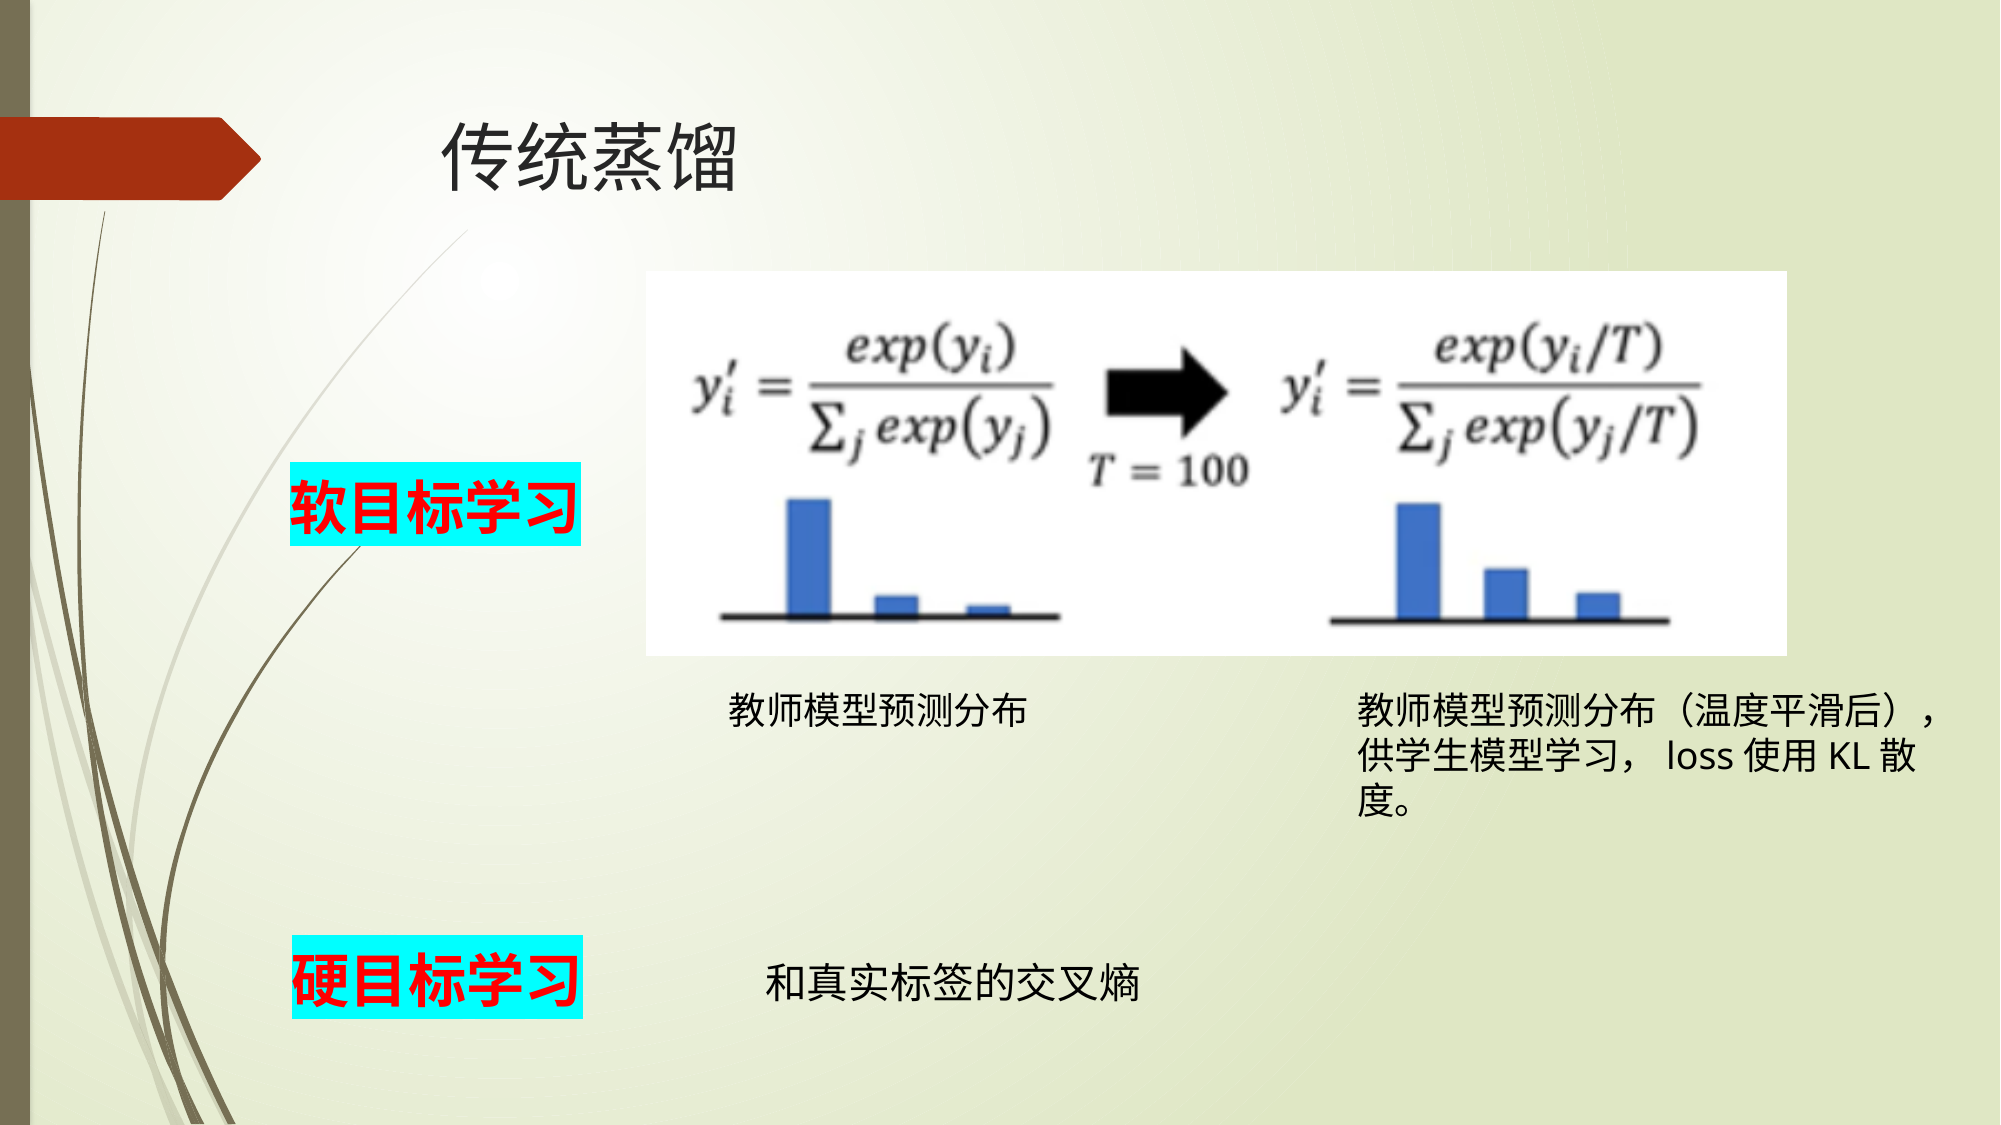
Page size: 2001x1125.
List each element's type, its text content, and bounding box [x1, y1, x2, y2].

text_box 和真实标签的交叉熵 [750, 949, 1217, 1015]
text_box 教师模型预测分布 [714, 679, 1096, 740]
text_box 软目标学习 [274, 463, 641, 549]
text_box 教师模型预测分布（温度平滑后），供学生模型学习，loss使用KL散度。 [1342, 679, 1962, 830]
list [646, 271, 1787, 656]
text_box 硬目标学习 [277, 936, 644, 1022]
title 传统蒸馏 [425, 102, 1888, 313]
